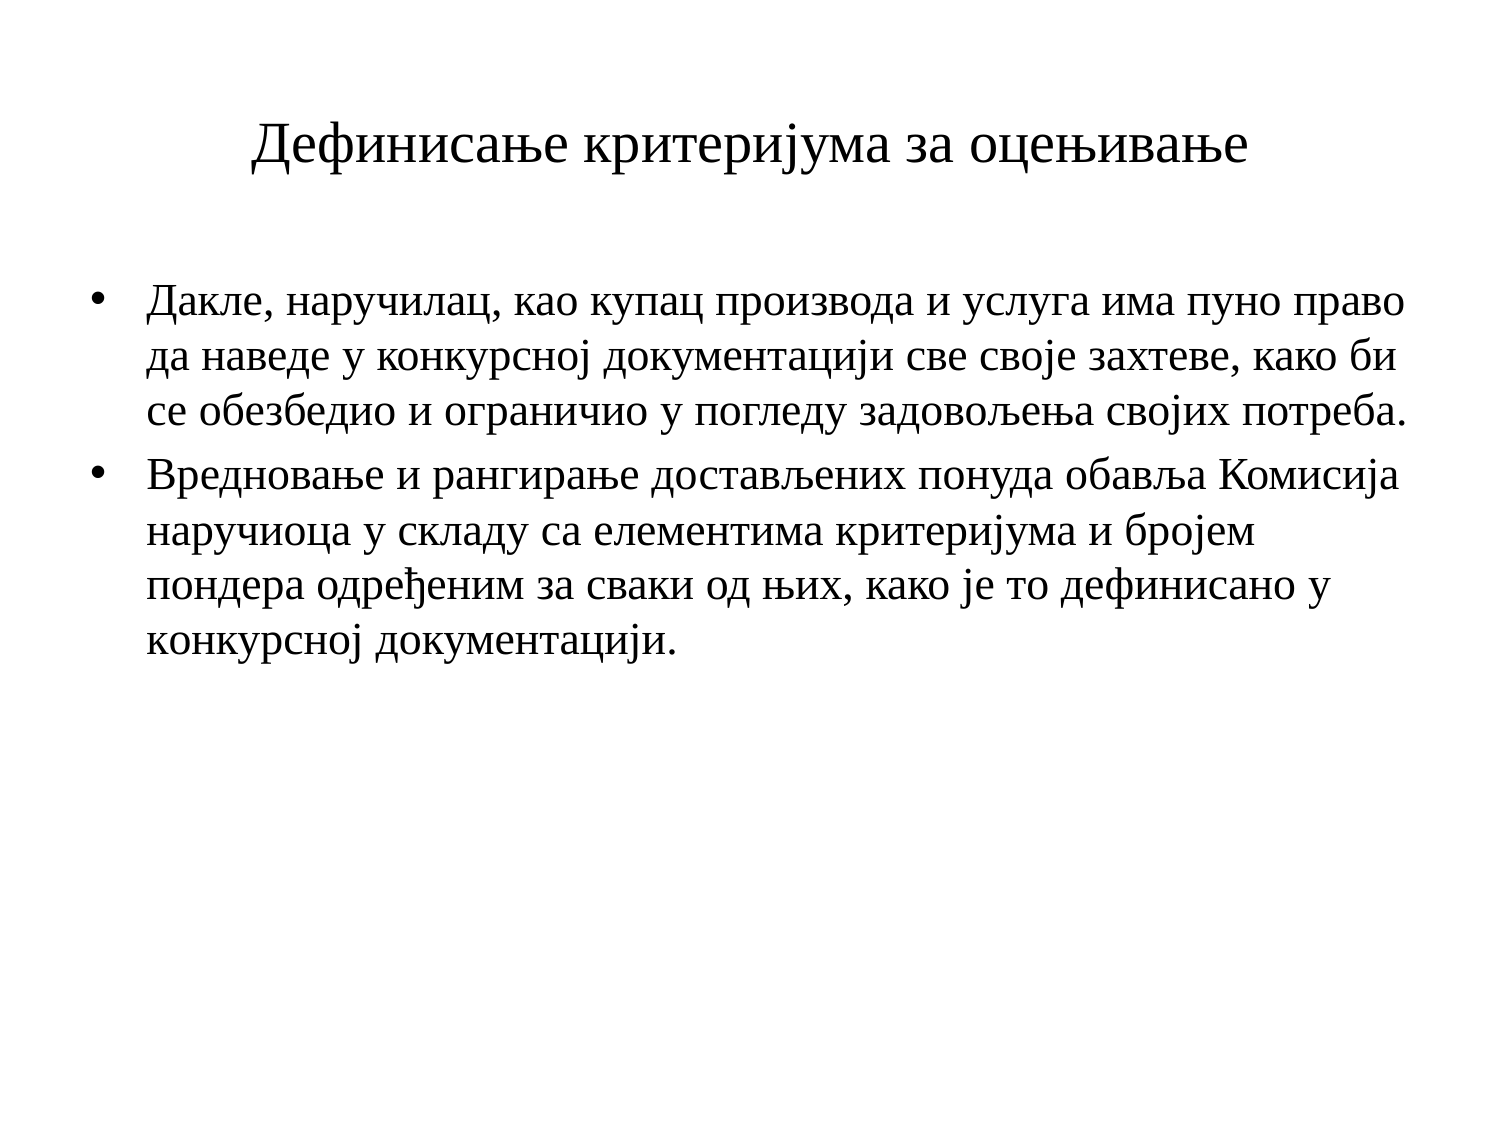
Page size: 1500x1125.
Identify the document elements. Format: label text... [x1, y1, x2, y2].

list Дакле, наручилац, као купац производа и услуга има пуно право да наведе у конкурсној документацији све своје захтеве, како би се обезбедио и ограничио у погледу задовољења својих потреба. Вредновање и рангирање достављених понуда обавља Комисија наручиоца у складу са елементима критеријума и бројем пондера одређеним за сваки од њих, како је тo дефинисано у кoнкурсној документацији. [75, 262, 1425, 1005]
title Дефинисање критеријума за оцењивање [75, 45, 1425, 233]
